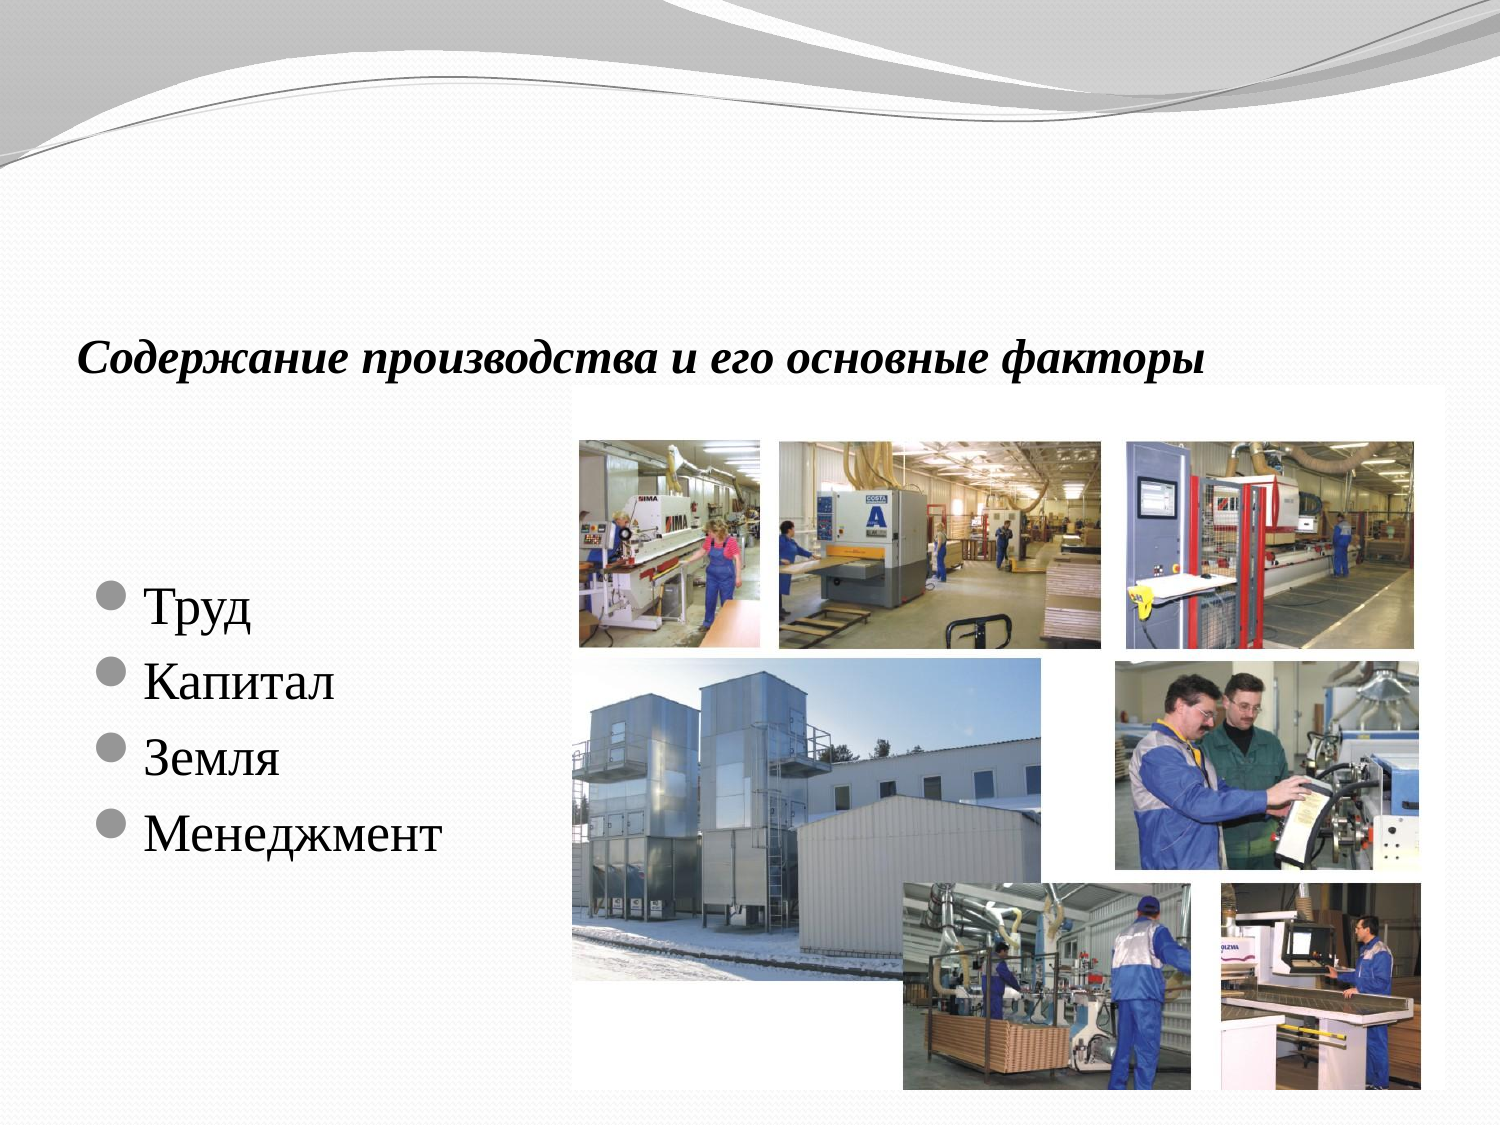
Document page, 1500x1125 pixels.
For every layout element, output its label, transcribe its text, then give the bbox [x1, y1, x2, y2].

picture [572, 385, 1445, 1090]
list Труд Капитал Земля Менеджмент [76, 562, 1428, 1125]
title Содержание производства и его основные факторы [76, 196, 1428, 385]
